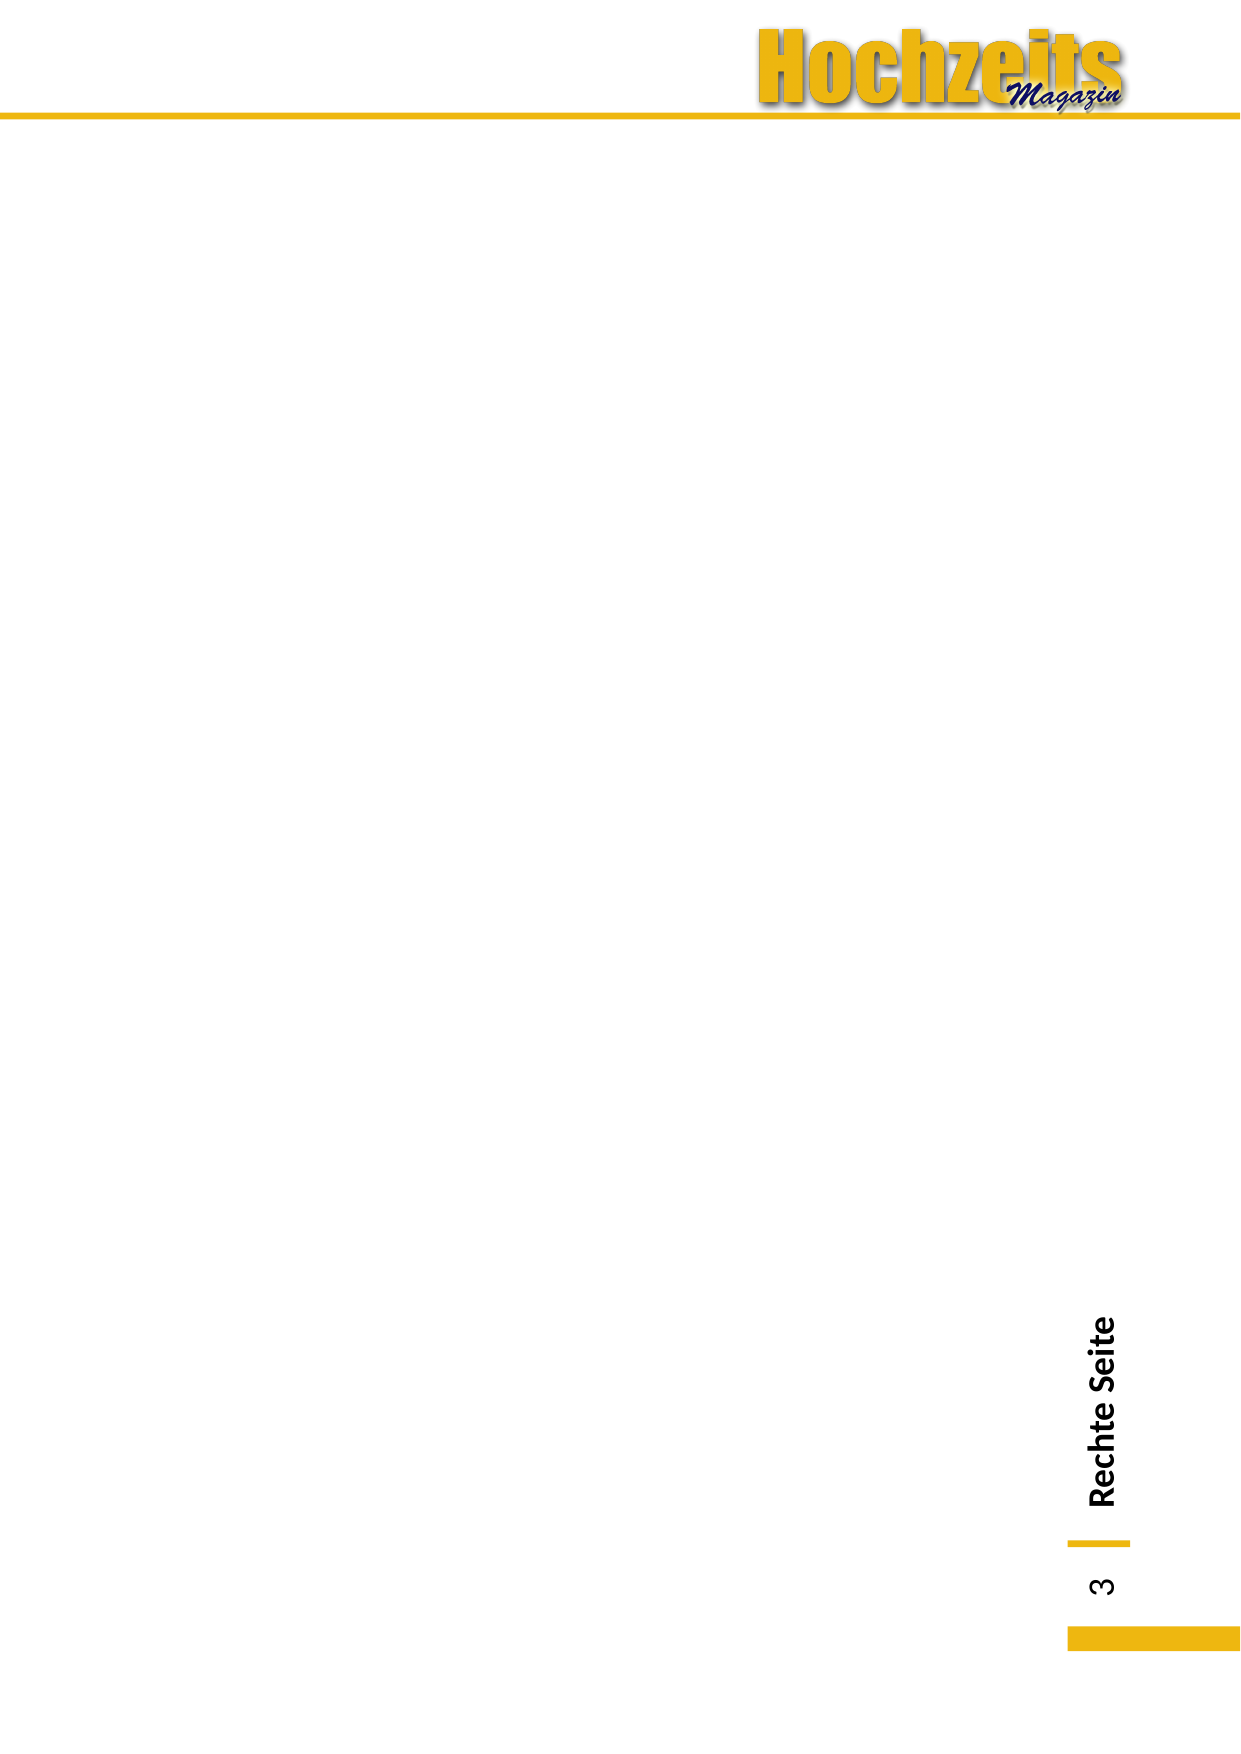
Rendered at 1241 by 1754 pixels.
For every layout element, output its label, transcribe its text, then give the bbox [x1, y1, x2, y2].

text_box Rechte Seite [1067, 1140, 1131, 1524]
text_box 3 [1067, 1563, 1131, 1613]
text_box [0, 112, 748, 120]
text_box [1067, 1626, 1241, 1652]
text_box [1067, 1540, 1131, 1548]
picture [753, 25, 1131, 120]
text_box [1135, 112, 1241, 120]
